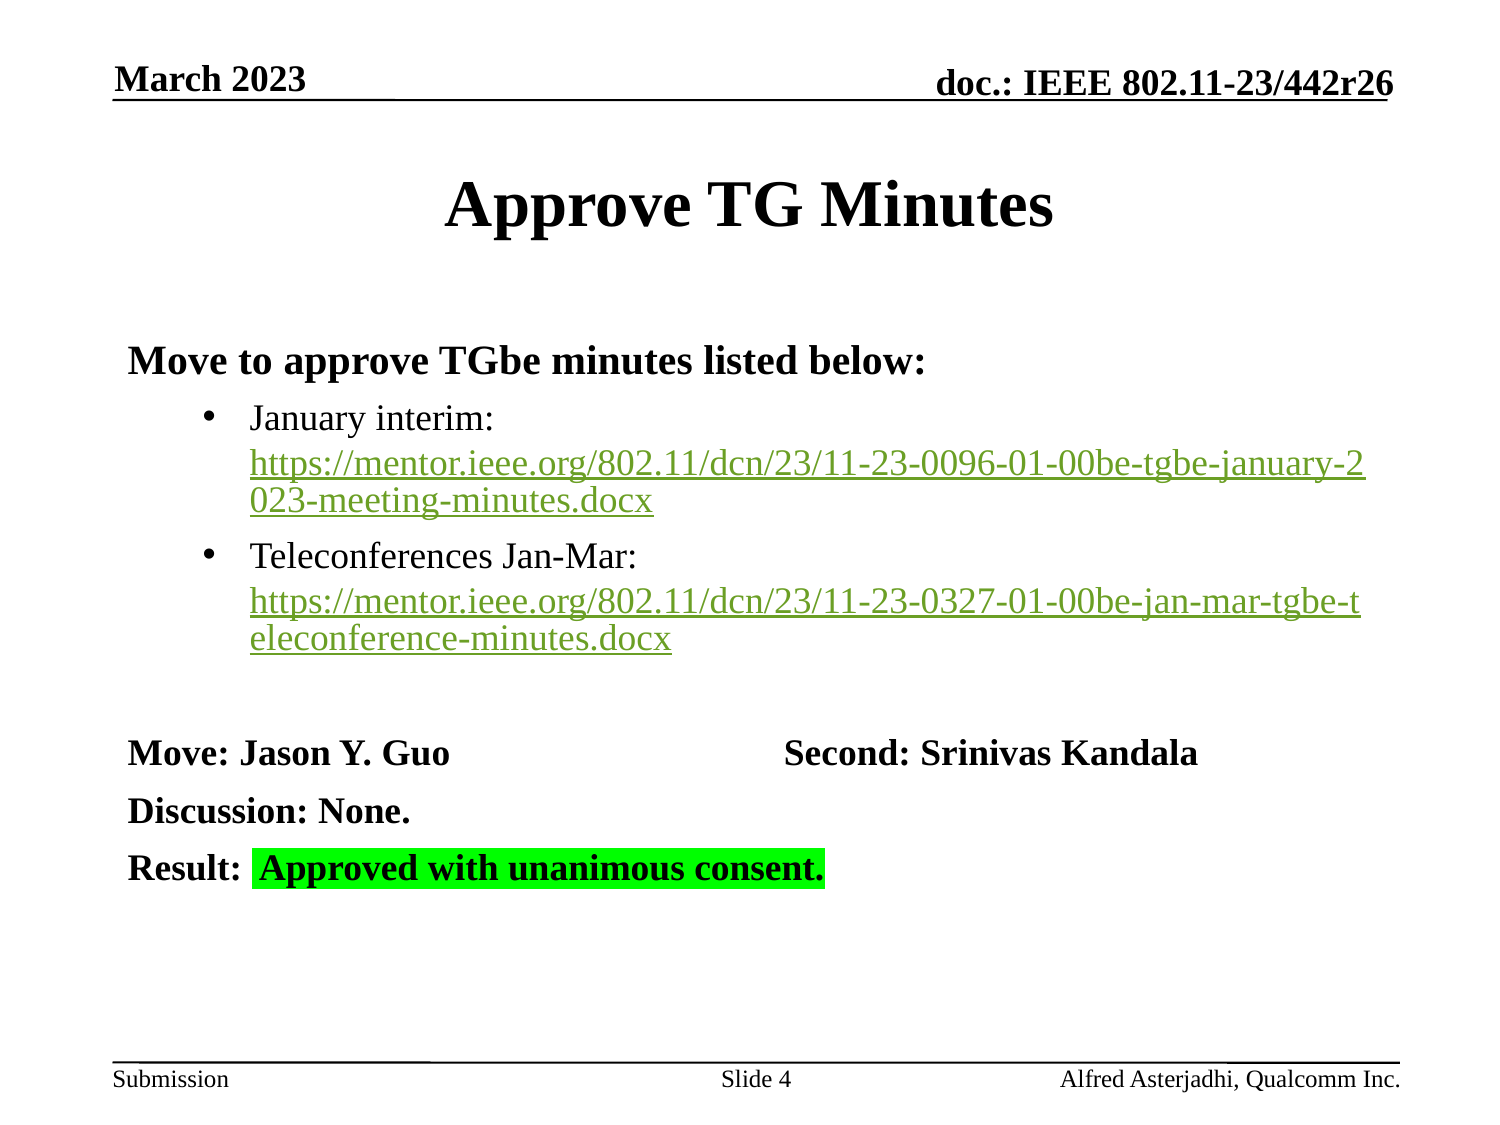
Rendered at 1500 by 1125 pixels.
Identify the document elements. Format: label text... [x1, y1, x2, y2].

title Approve TG Minutes [112, 112, 1388, 288]
slide_number Slide 4 [712, 1061, 800, 1123]
list Move to approve TGbe minutes listed below: January interim: https://mentor.ieee.org/802.11/dcn/23/11-23-0096-01-00be-tgbe-january-2023-meeting-minutes.docx Teleconferences Jan-Mar: https://mentor.ieee.org/802.11/dcn/23/11-23-0327-01-00be-jan-mar-tgbe-teleconference-minutes.docx Move: Jason Y. Guo Second: Srinivas Kandala Discussion: None. Result: Approved with unanimous consent. [112, 324, 1388, 1051]
footer Alfred Asterjadhi, Qualcomm Inc. [878, 1061, 1402, 1093]
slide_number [114, 54, 423, 100]
